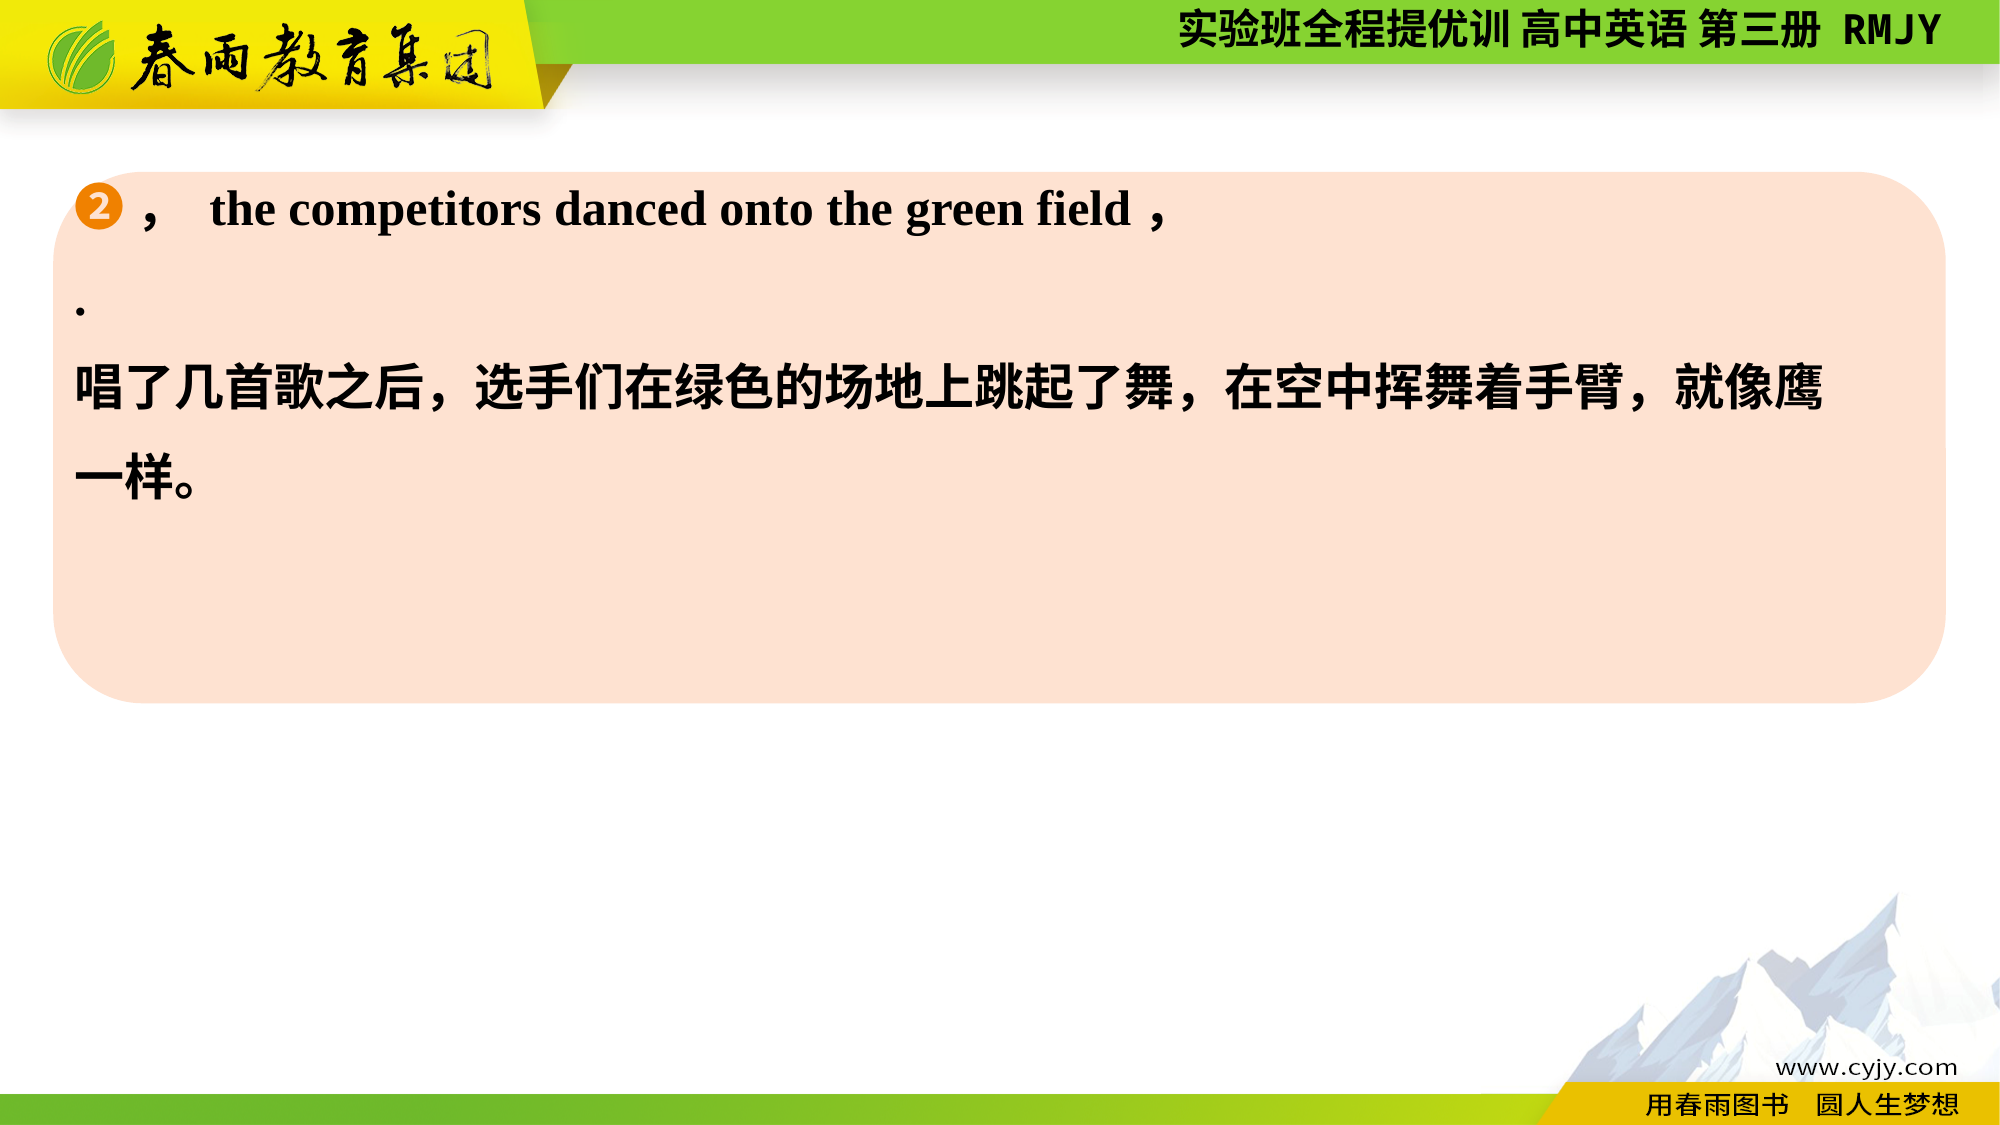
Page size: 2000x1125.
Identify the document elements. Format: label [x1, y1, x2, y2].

picture [0, 0, 2000, 1125]
text_box [54, 173, 1945, 702]
